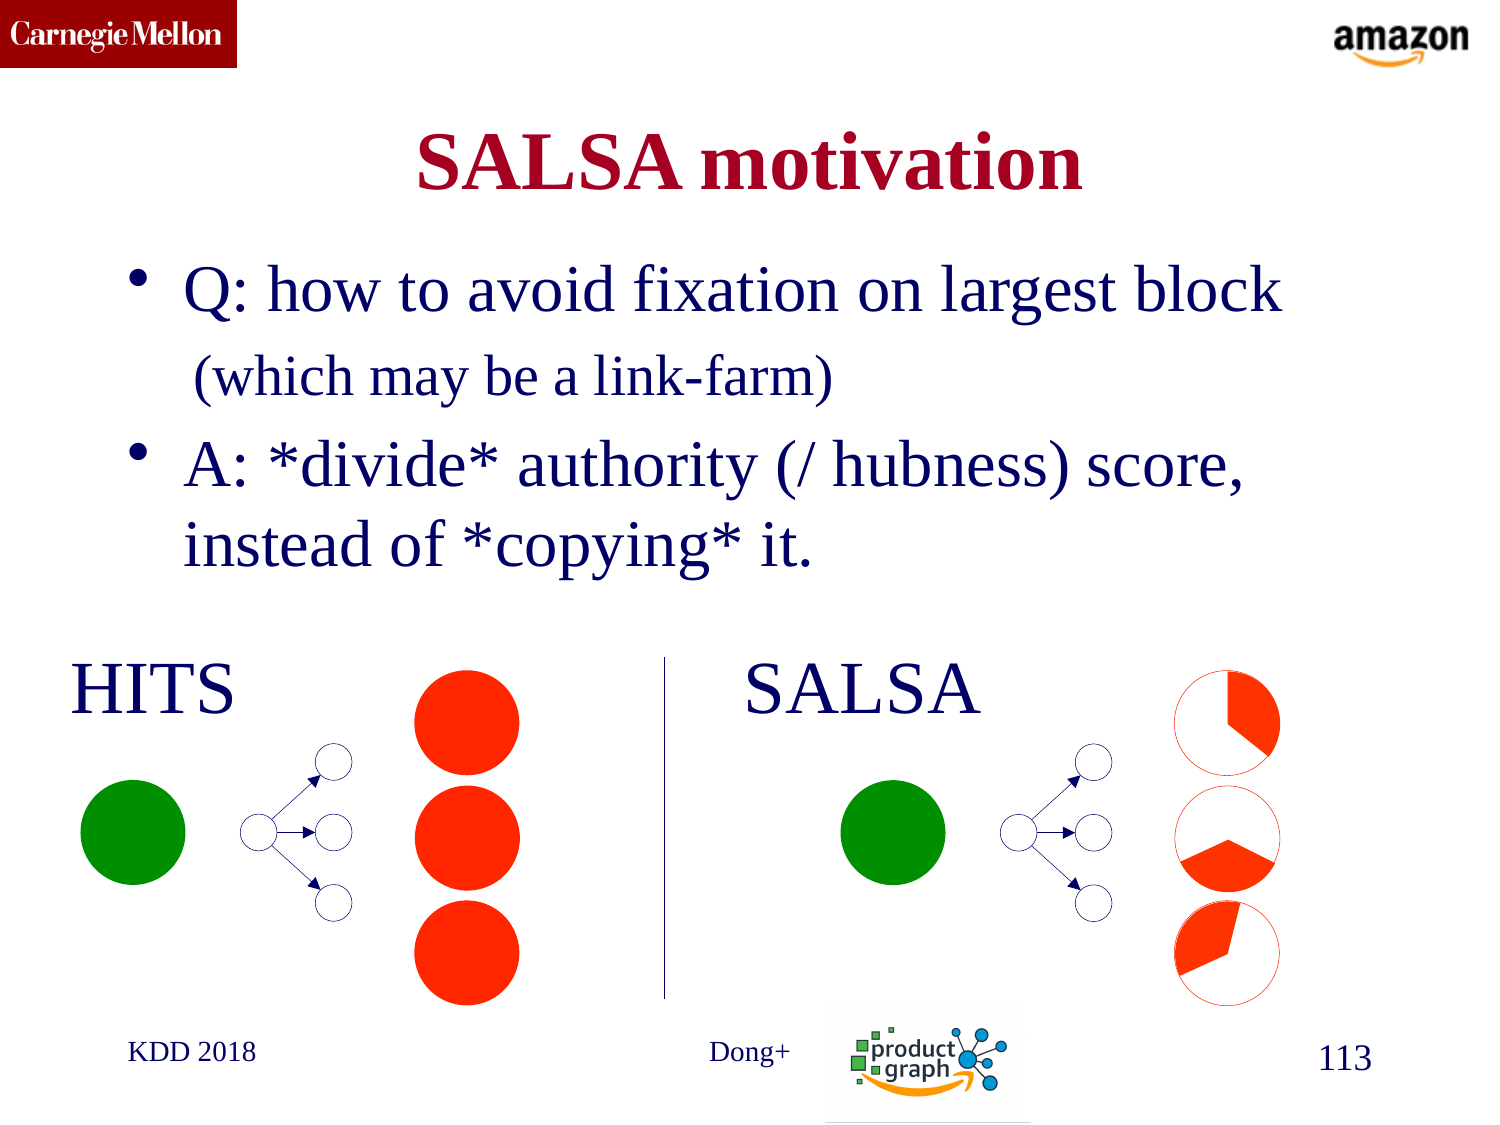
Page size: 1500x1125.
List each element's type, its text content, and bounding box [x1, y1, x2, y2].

text_box [1000, 814, 1037, 852]
text_box [315, 884, 353, 922]
slide_number KDD 2018 [112, 1024, 426, 1101]
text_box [1031, 845, 1081, 891]
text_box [271, 774, 321, 820]
text_box [414, 670, 520, 776]
text_box SALSA [728, 630, 997, 736]
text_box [1174, 670, 1281, 777]
text_box [1075, 743, 1113, 781]
picture [0, 0, 237, 68]
text_box [1075, 884, 1113, 922]
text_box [1174, 900, 1281, 1007]
text_box HITS [55, 630, 252, 736]
text_box [1174, 785, 1280, 862]
footer Dong+ [512, 1024, 988, 1101]
text_box [1075, 814, 1113, 852]
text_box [1031, 775, 1081, 820]
title SALSA motivation [112, 99, 1388, 213]
slide_number 113 [1074, 1024, 1388, 1101]
picture [1322, 4, 1484, 88]
text_box [80, 779, 186, 885]
text_box [240, 814, 277, 851]
text_box [315, 743, 353, 781]
text_box [1180, 839, 1276, 893]
text_box [315, 814, 353, 851]
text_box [271, 845, 321, 891]
text_box [414, 785, 520, 891]
text_box [414, 900, 520, 1006]
list Q: how to avoid fixation on largest block (which may be a link-farm) A: *divide* authority (/ hubness) score, instead of *copying* it. [112, 237, 1388, 1001]
text_box [840, 780, 946, 886]
